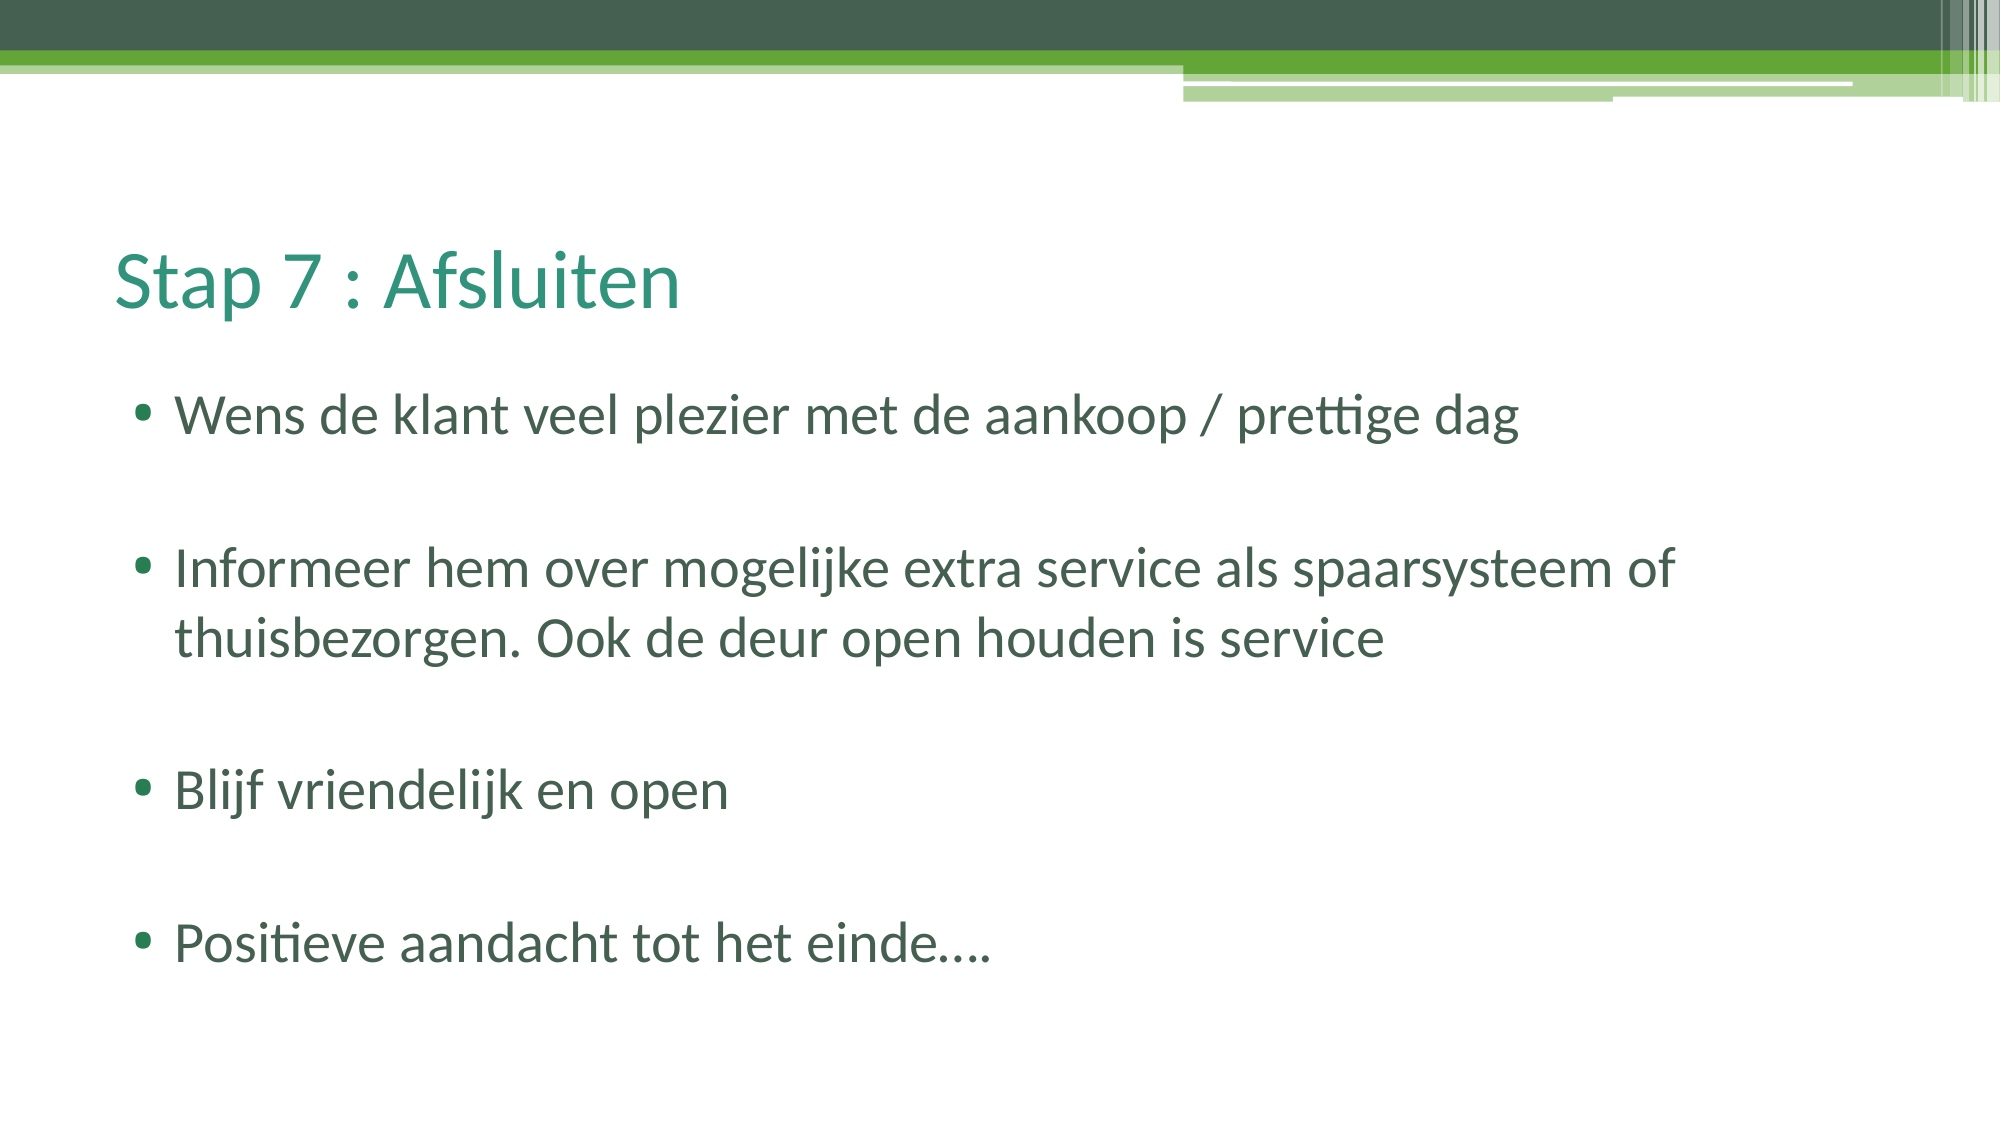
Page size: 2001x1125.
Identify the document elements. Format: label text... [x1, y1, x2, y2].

list Wens de klant veel plezier met de aankoop / prettige dag Informeer hem over mogelijke extra service als spaarsysteem of thuisbezorgen. Ook de deur open houden is service Blijf vriendelijk en open Positieve aandacht tot het einde…. [99, 368, 1900, 1079]
title Stap 7 : Afsluiten [99, 187, 1900, 363]
